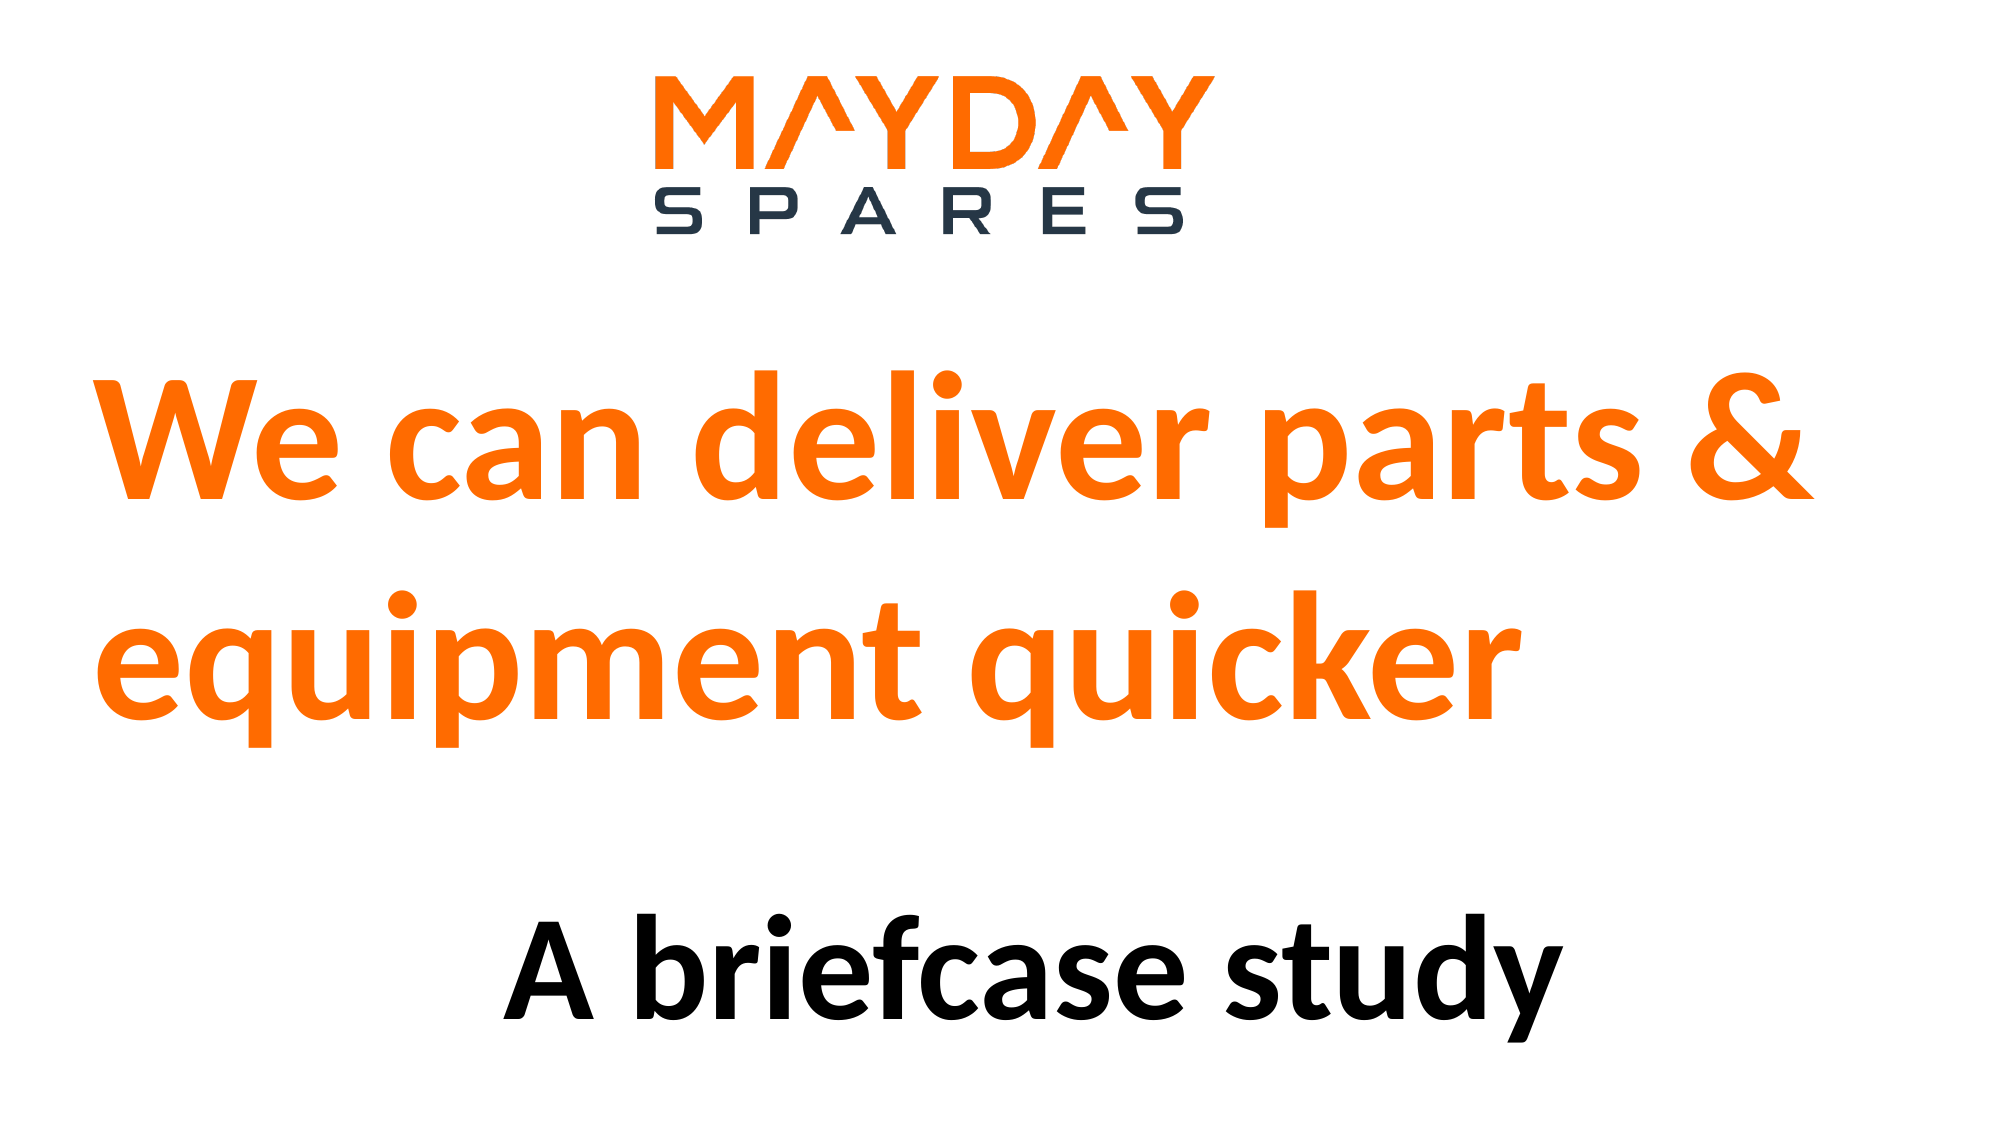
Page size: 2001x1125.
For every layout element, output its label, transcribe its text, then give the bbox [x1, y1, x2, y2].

picture [653, 74, 1215, 235]
text_box A briefcase study [488, 861, 1581, 1057]
text_box We can deliver parts & equipment quicker [77, 308, 2000, 764]
